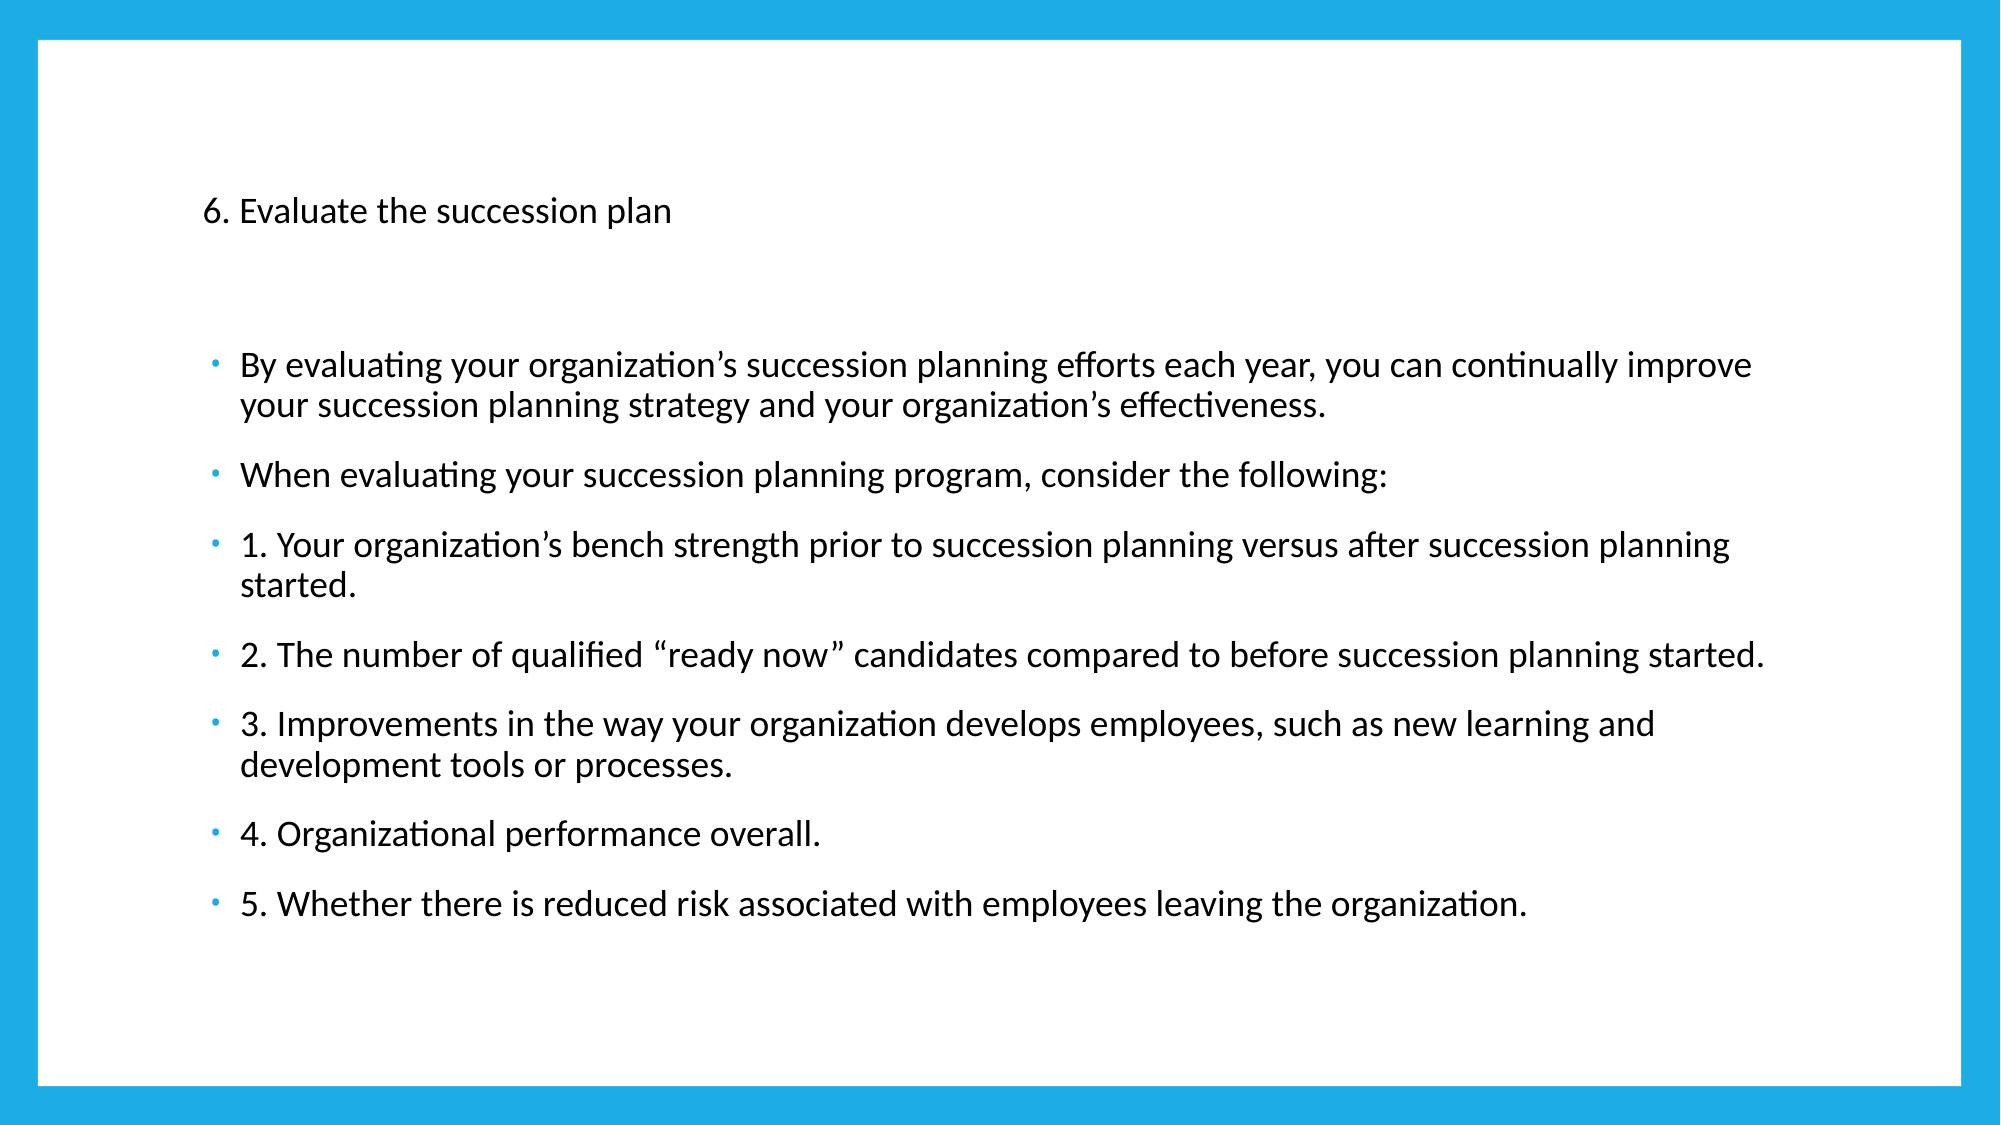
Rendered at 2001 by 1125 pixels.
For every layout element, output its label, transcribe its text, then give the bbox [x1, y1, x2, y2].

list By evaluating your organization’s succession planning efforts each year, you can continually improve your succession planning strategy and your organization’s effectiveness. When evaluating your succession planning program, consider the following: 1. Your organization’s bench strength prior to succession planning versus after succession planning started. 2. The number of qualified “ready now” candidates compared to before succession planning started. 3. Improvements in the way your organization develops employees, such as new learning and development tools or processes. 4. Organizational performance overall. 5. Whether there is reduced risk associated with employees leaving the organization. [187, 337, 1808, 1000]
title 6. Evaluate the succession plan [187, 99, 1808, 323]
